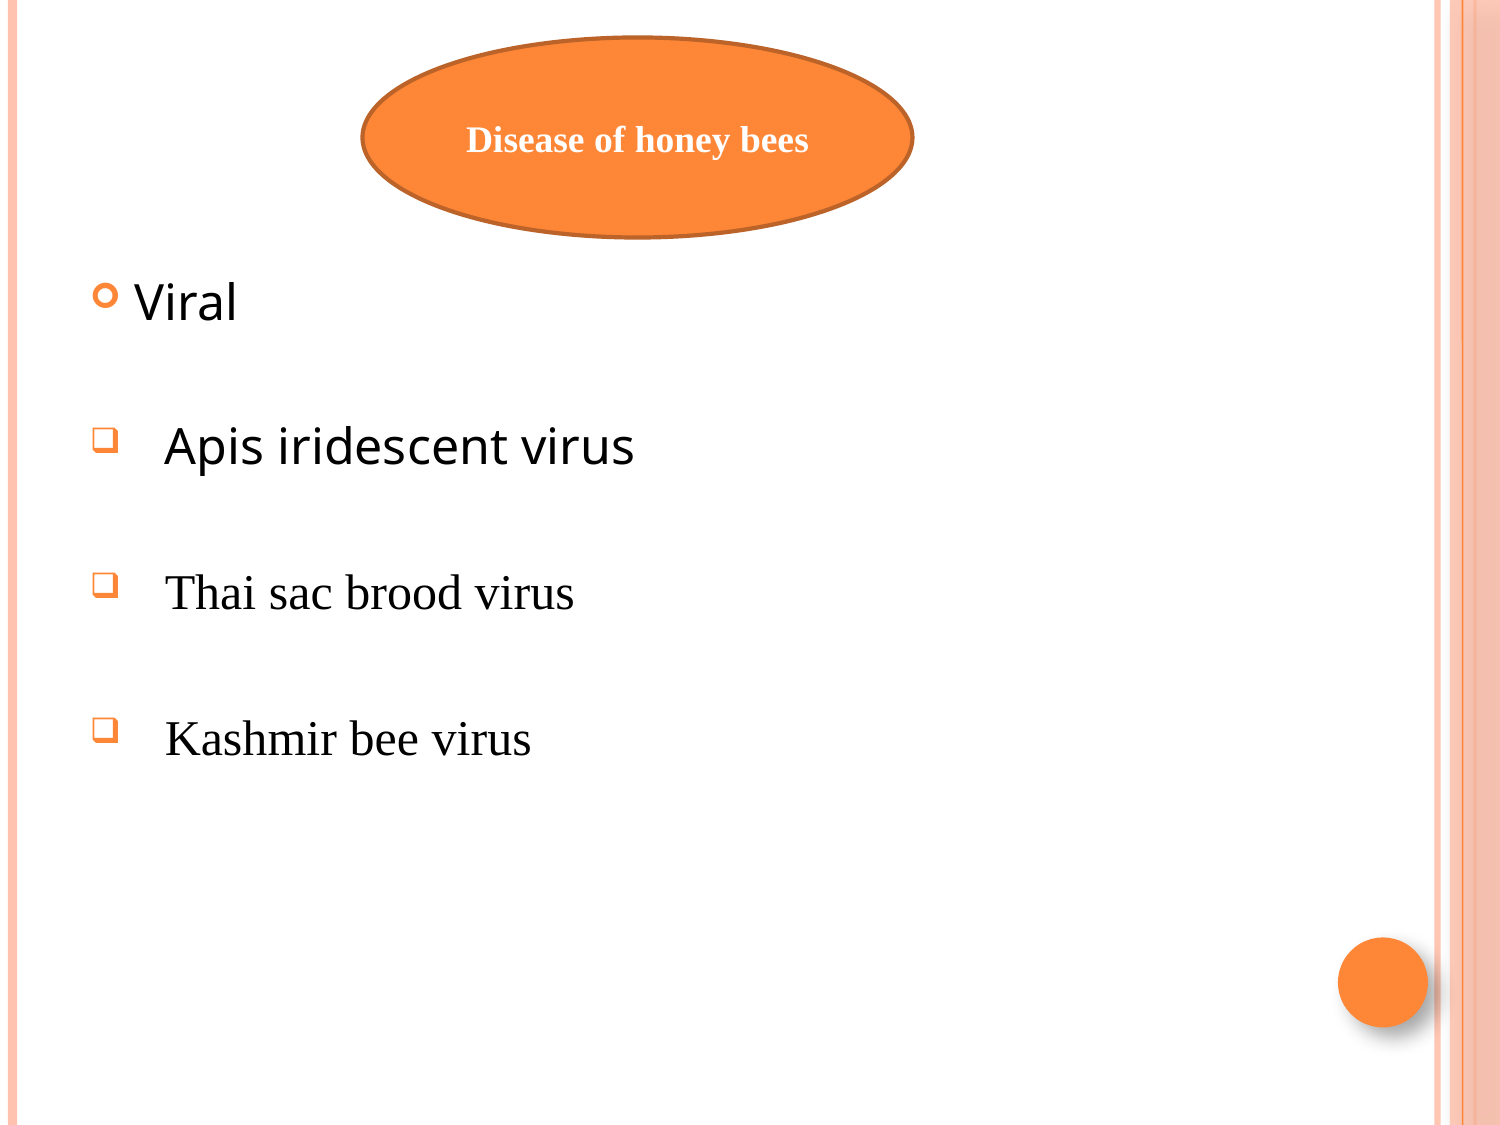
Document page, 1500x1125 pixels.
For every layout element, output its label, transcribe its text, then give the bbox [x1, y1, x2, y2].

list Viral Apis iridescent virus Thai sac brood virus Kashmir bee virus [75, 262, 1300, 1062]
text_box Disease of honey bees [360, 35, 915, 240]
